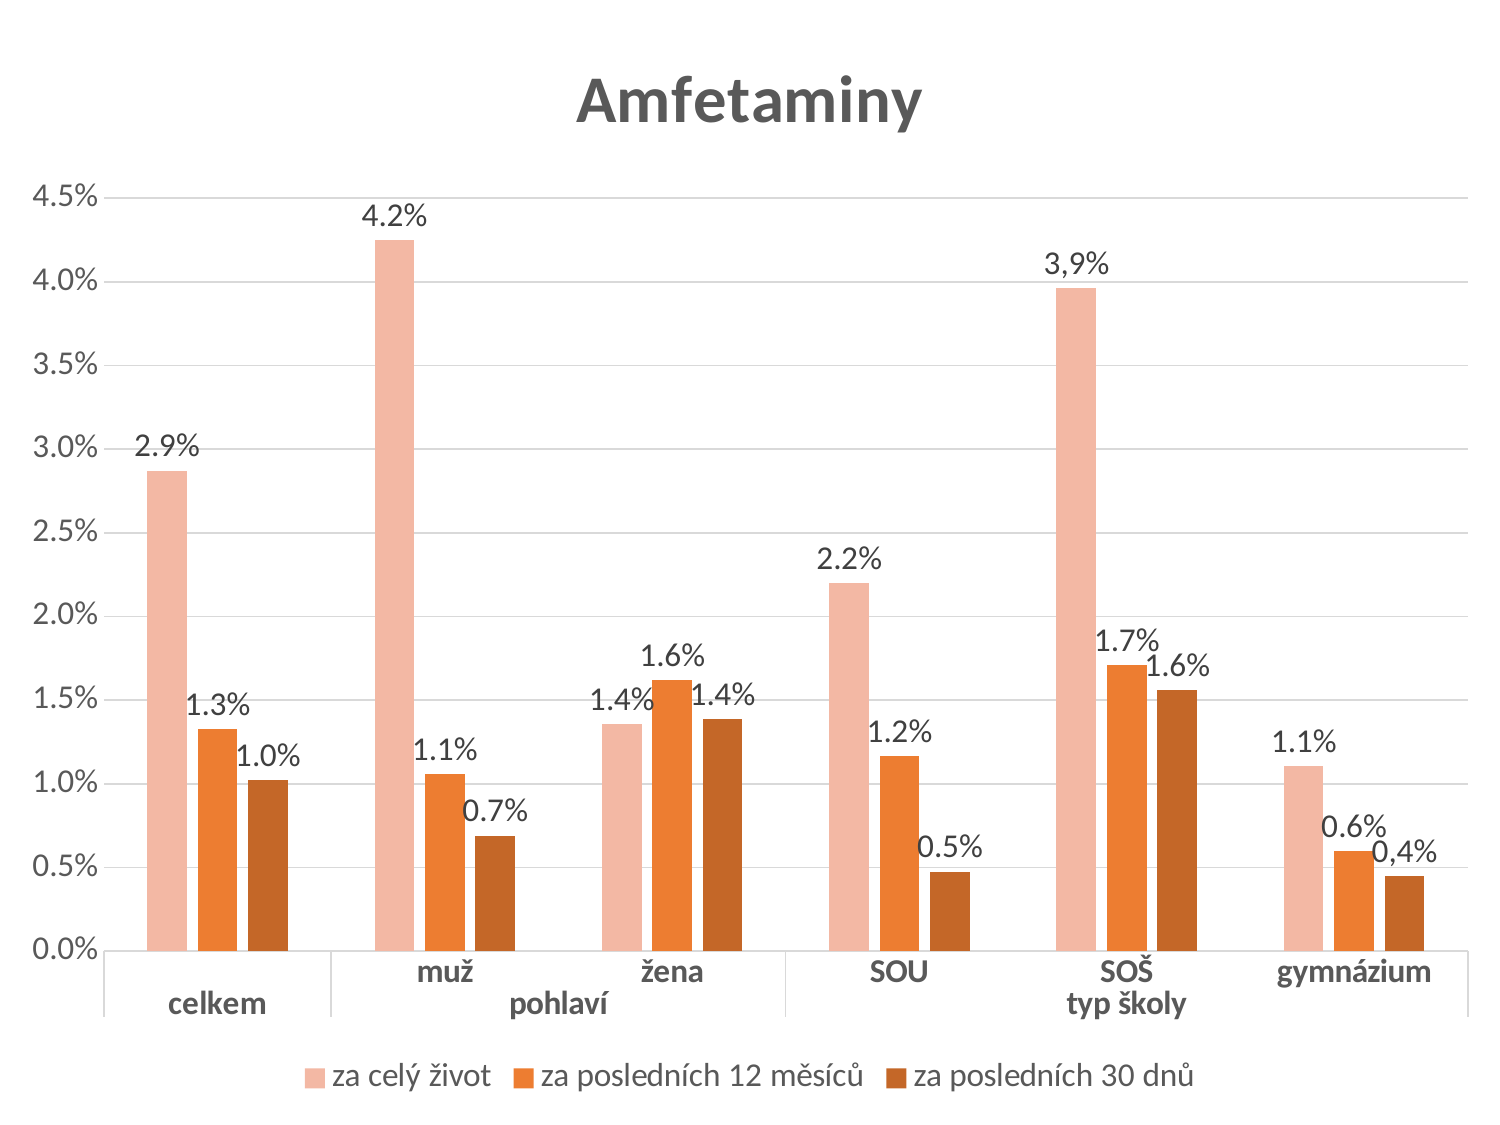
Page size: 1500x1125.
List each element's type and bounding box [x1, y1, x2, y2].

chart [2, 23, 1498, 1102]
